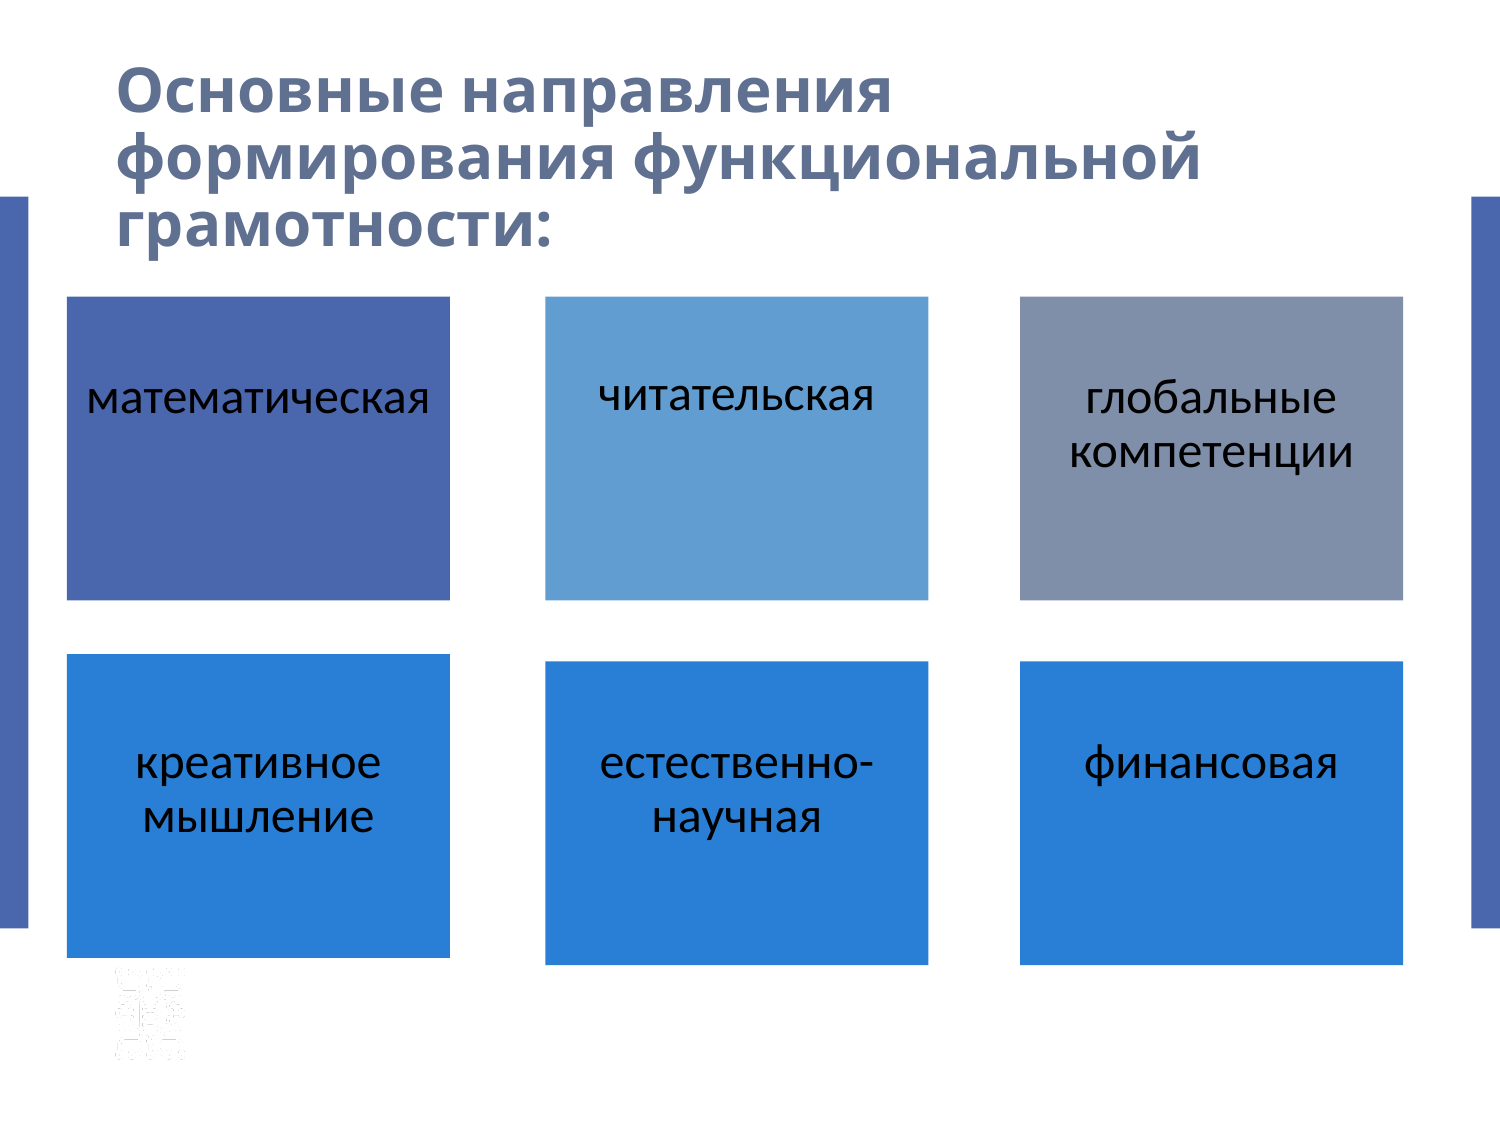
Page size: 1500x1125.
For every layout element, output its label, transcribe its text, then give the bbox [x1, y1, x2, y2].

text_box естественно-научная [568, 728, 905, 899]
text_box [544, 296, 929, 601]
picture [113, 964, 187, 1062]
text_box [1019, 296, 1404, 601]
title Основные направления формирования функциональной грамотности: [100, 50, 1319, 268]
text_box финансовая [1043, 728, 1380, 899]
text_box [544, 660, 929, 966]
text_box [0, 196, 29, 929]
text_box [66, 653, 451, 959]
text_box читательская [568, 360, 905, 531]
text_box [1019, 660, 1404, 966]
text_box [66, 296, 451, 601]
text_box глобальные компетенции [1043, 363, 1380, 534]
text_box [1470, 196, 1500, 929]
text_box креативное мышление [90, 727, 427, 898]
text_box математическая [66, 363, 450, 534]
